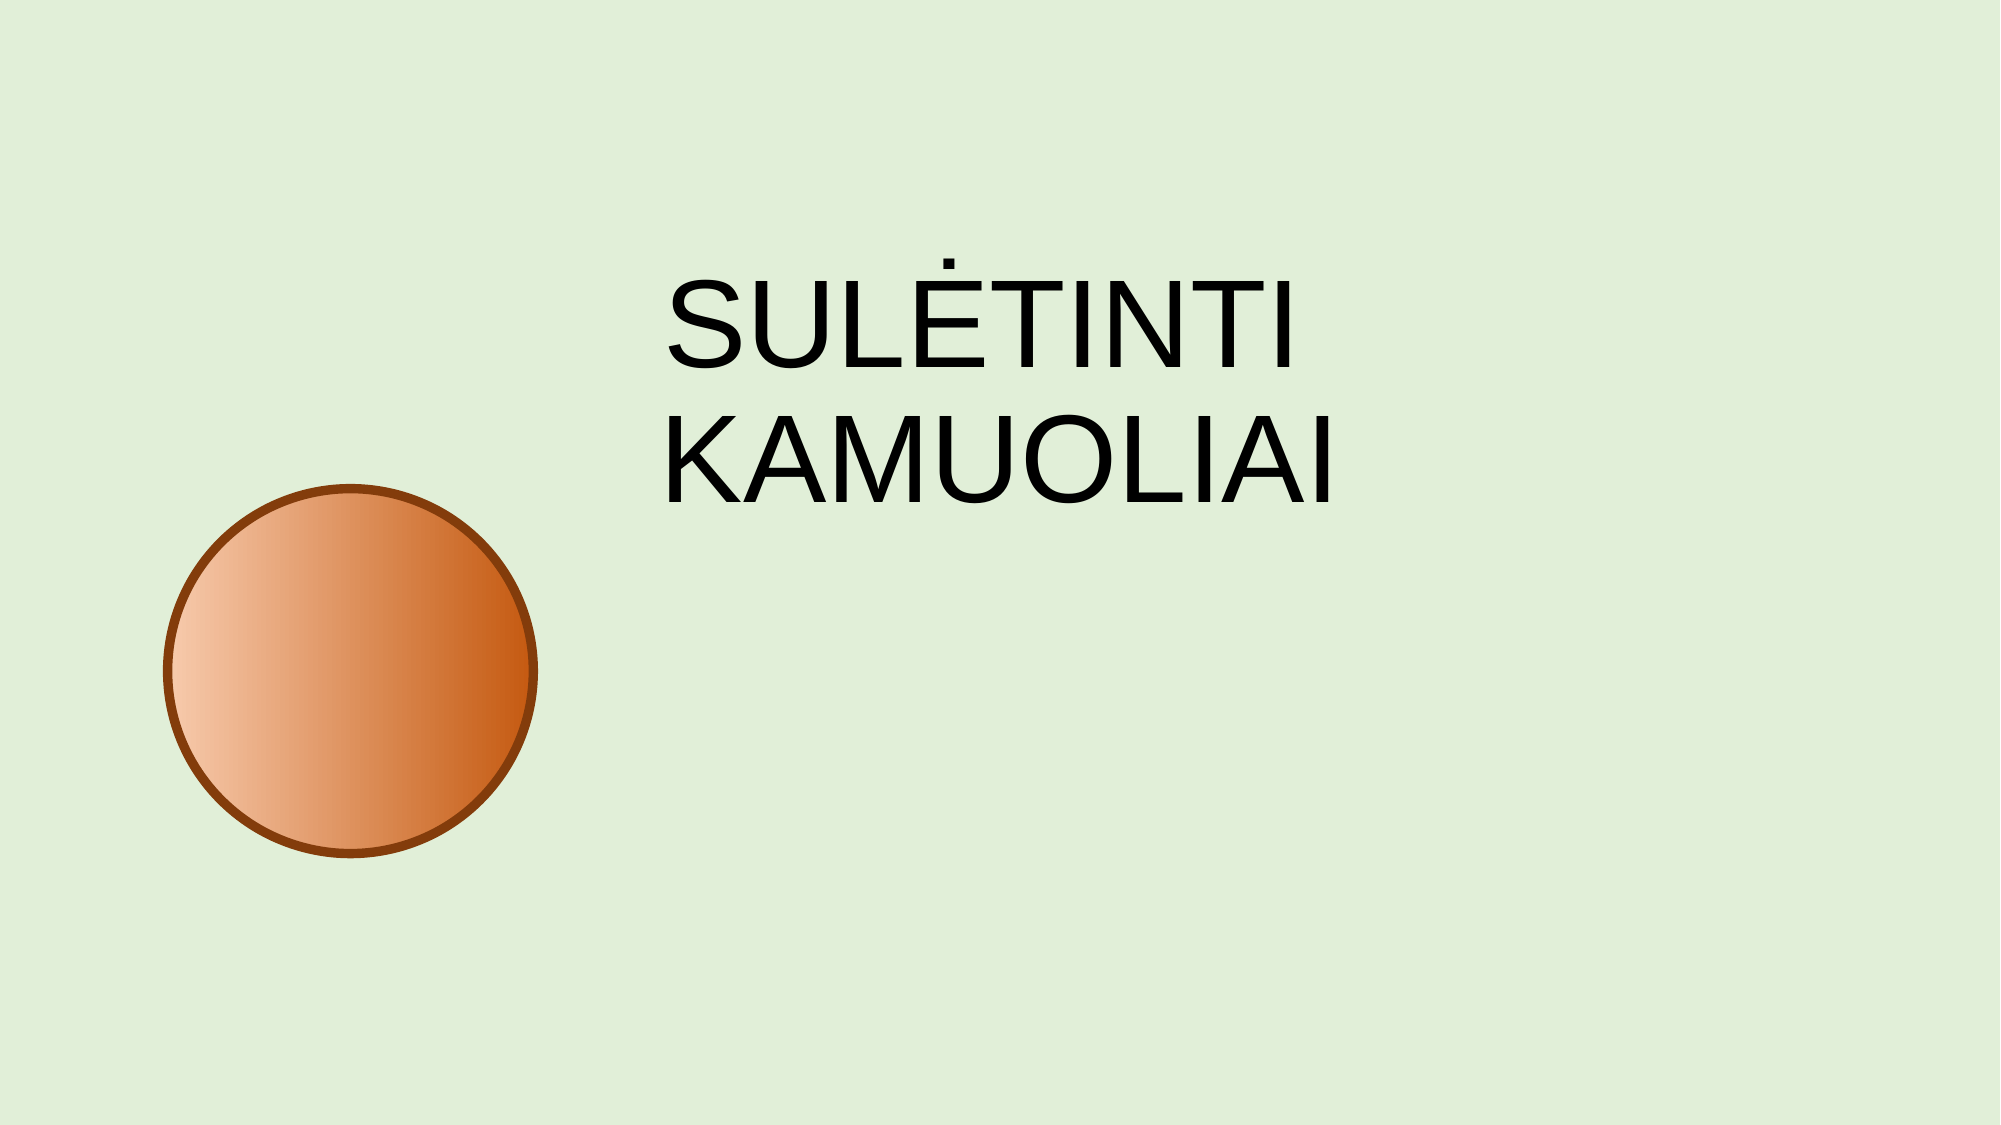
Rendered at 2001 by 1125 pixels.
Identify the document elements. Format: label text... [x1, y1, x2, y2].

text_box [167, 488, 534, 854]
title SULĖTINTI KAMUOLIAI [249, 145, 1750, 537]
